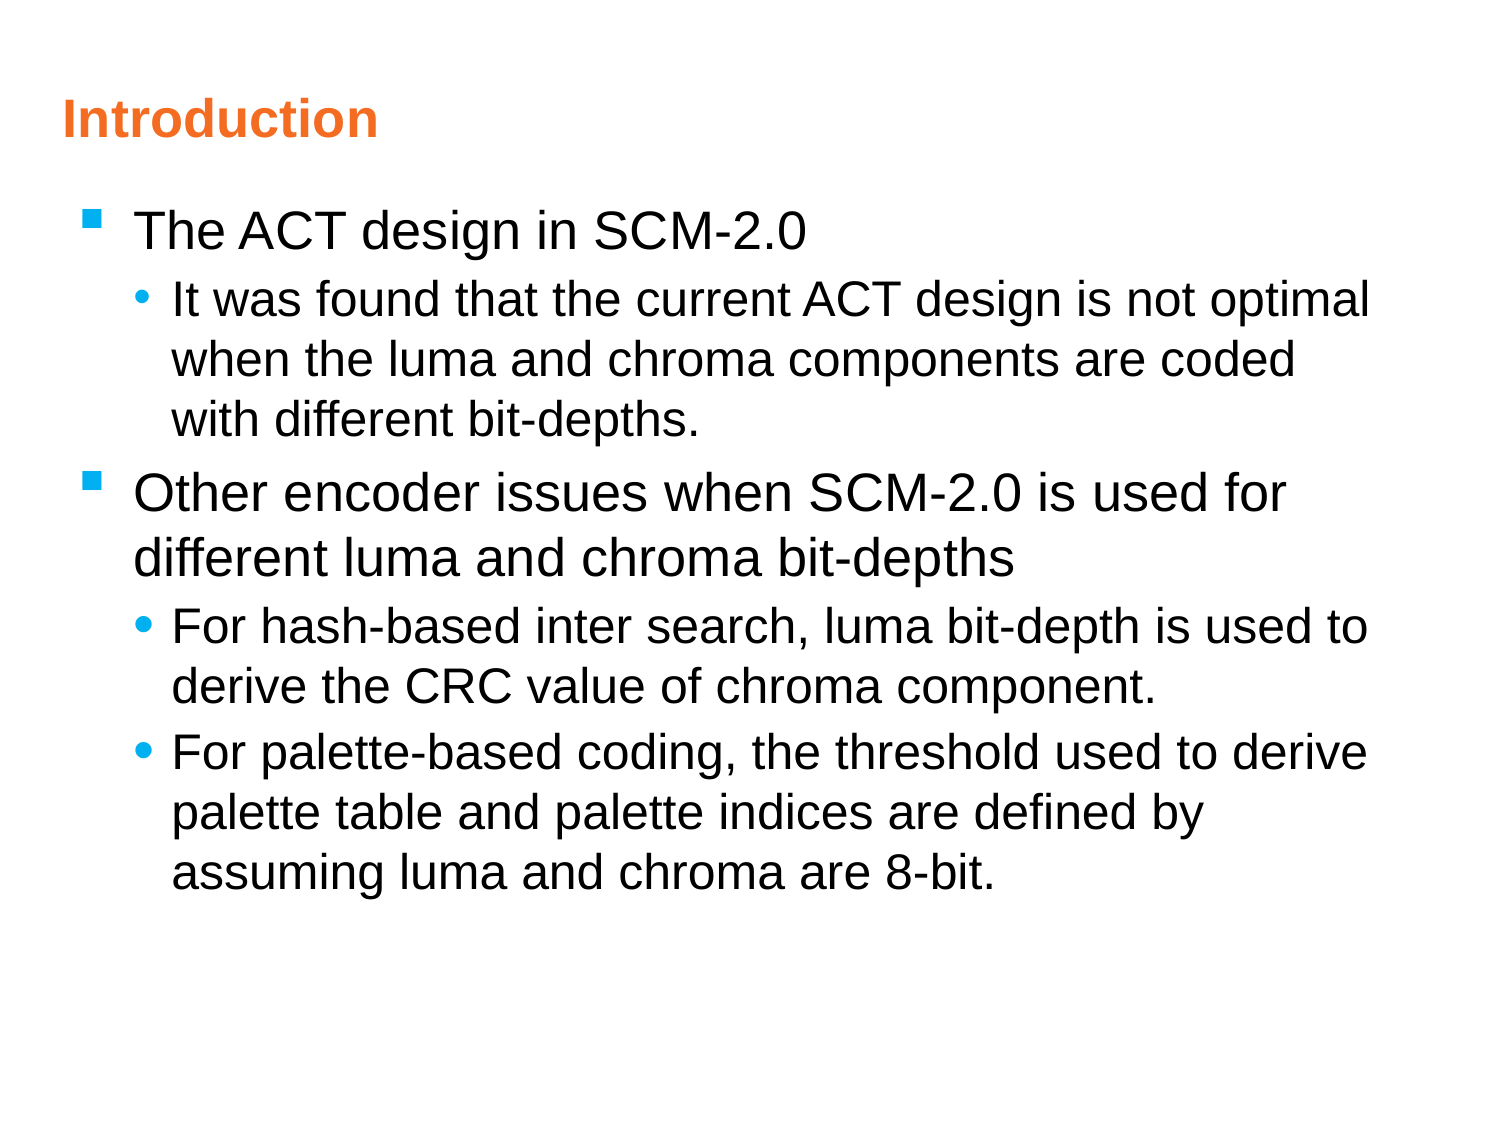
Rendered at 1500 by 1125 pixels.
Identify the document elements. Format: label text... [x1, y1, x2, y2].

text_box Introduction [47, 70, 1438, 163]
text_box The ACT design in SCM-2.0 It was found that the current ACT design is not optimal when the luma and chroma components are coded with different bit-depths. Other encoder issues when SCM-2.0 is used for different luma and chroma bit-depths For hash-based inter search, luma bit-depth is used to derive the CRC value of chroma component. For palette-based coding, the threshold used to derive palette table and palette indices are defined by assuming luma and chroma are 8-bit. [62, 187, 1413, 938]
